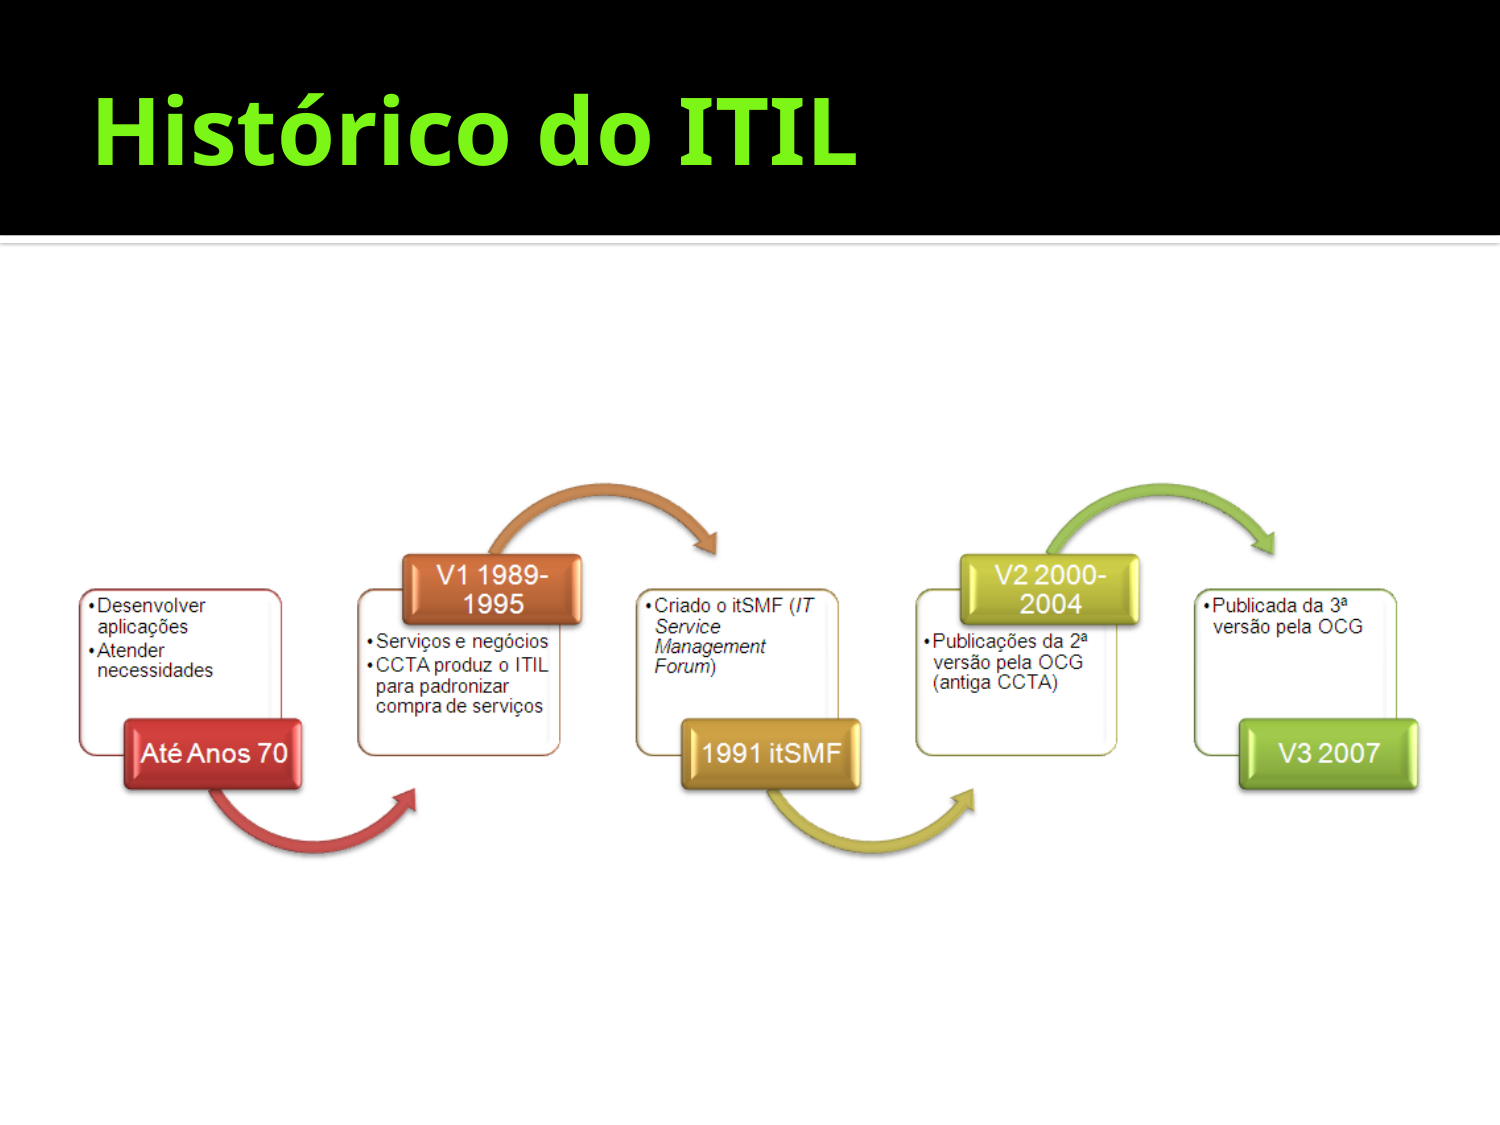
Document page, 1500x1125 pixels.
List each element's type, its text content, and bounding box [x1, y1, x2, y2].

title Histórico do ITIL [75, 25, 1425, 231]
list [74, 479, 1425, 862]
